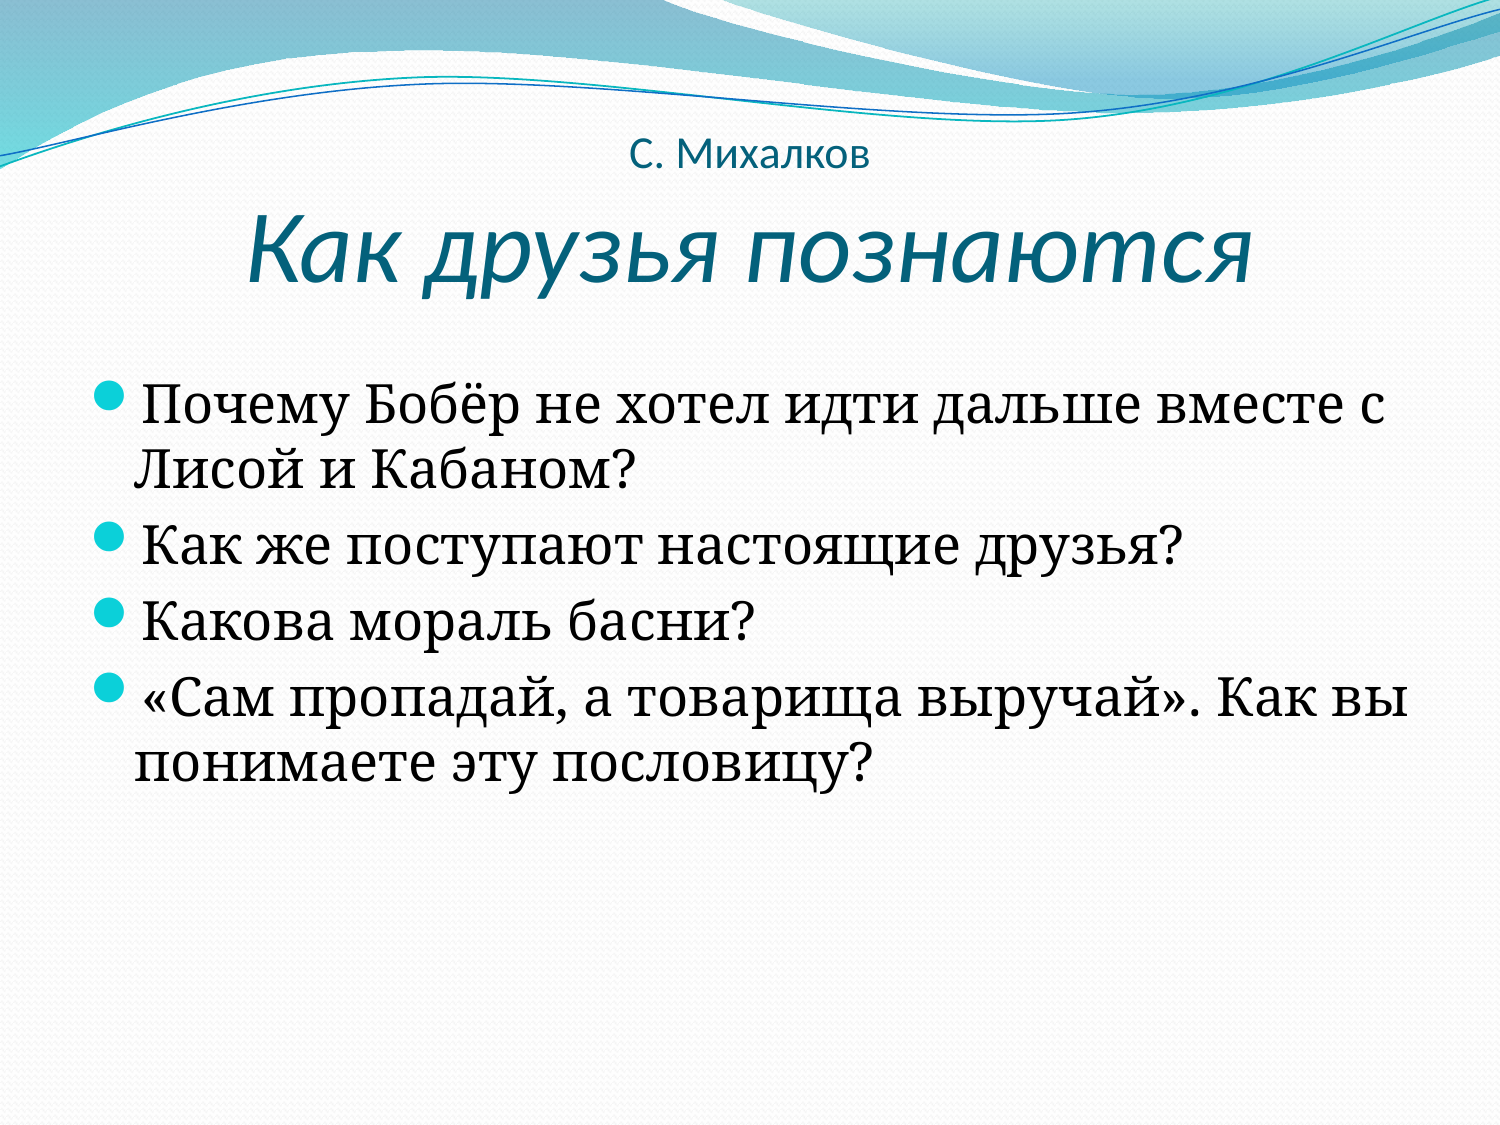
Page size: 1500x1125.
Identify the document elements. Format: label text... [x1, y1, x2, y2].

list Почему Бобёр не хотел идти дальше вместе с Лисой и Кабаном? Как же поступают настоящие друзья? Какова мораль басни? «Сам пропадай, а товарища выручай». Как вы понимаете эту пословицу? [75, 362, 1425, 1038]
title С. Михалков Как друзья познаются [75, 115, 1425, 303]
